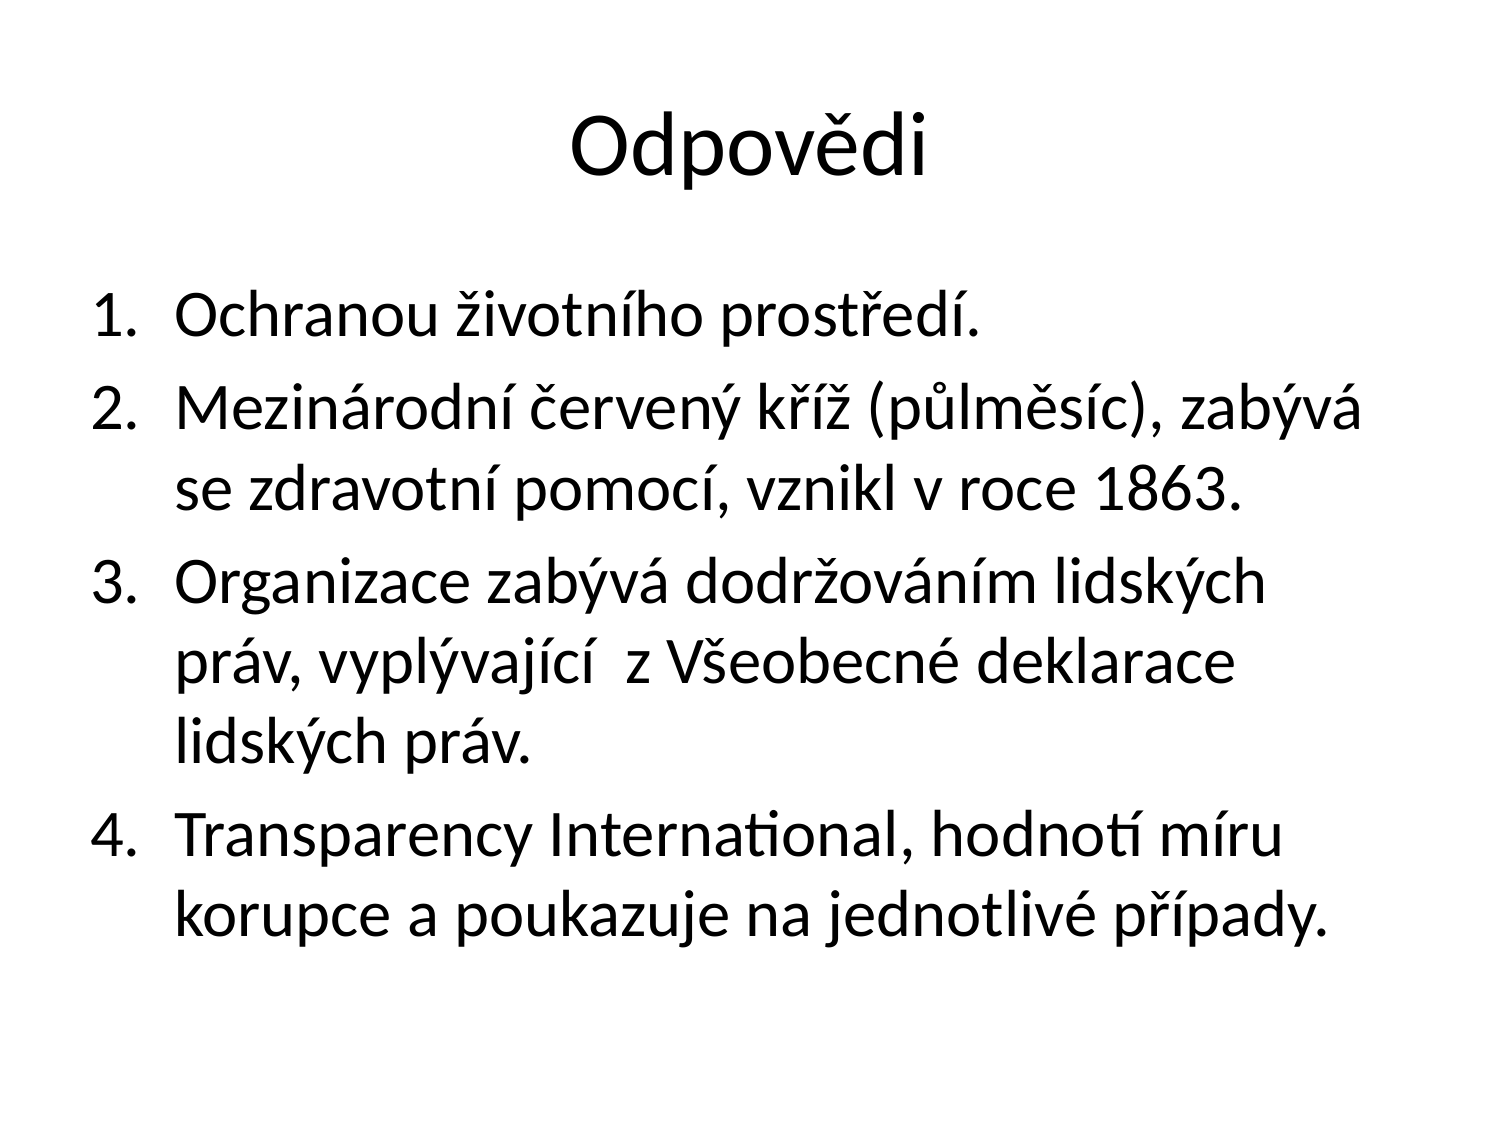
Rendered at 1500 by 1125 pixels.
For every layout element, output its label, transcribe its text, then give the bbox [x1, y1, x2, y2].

title Odpovědi [75, 45, 1425, 233]
list Ochranou životního prostředí. Mezinárodní červený kříž (půlměsíc), zabývá se zdravotní pomocí, vznikl v roce 1863. Organizace zabývá dodržováním lidských práv, vyplývající z Všeobecné deklarace lidských práv. Transparency International, hodnotí míru korupce a poukazuje na jednotlivé případy. [75, 262, 1425, 1005]
